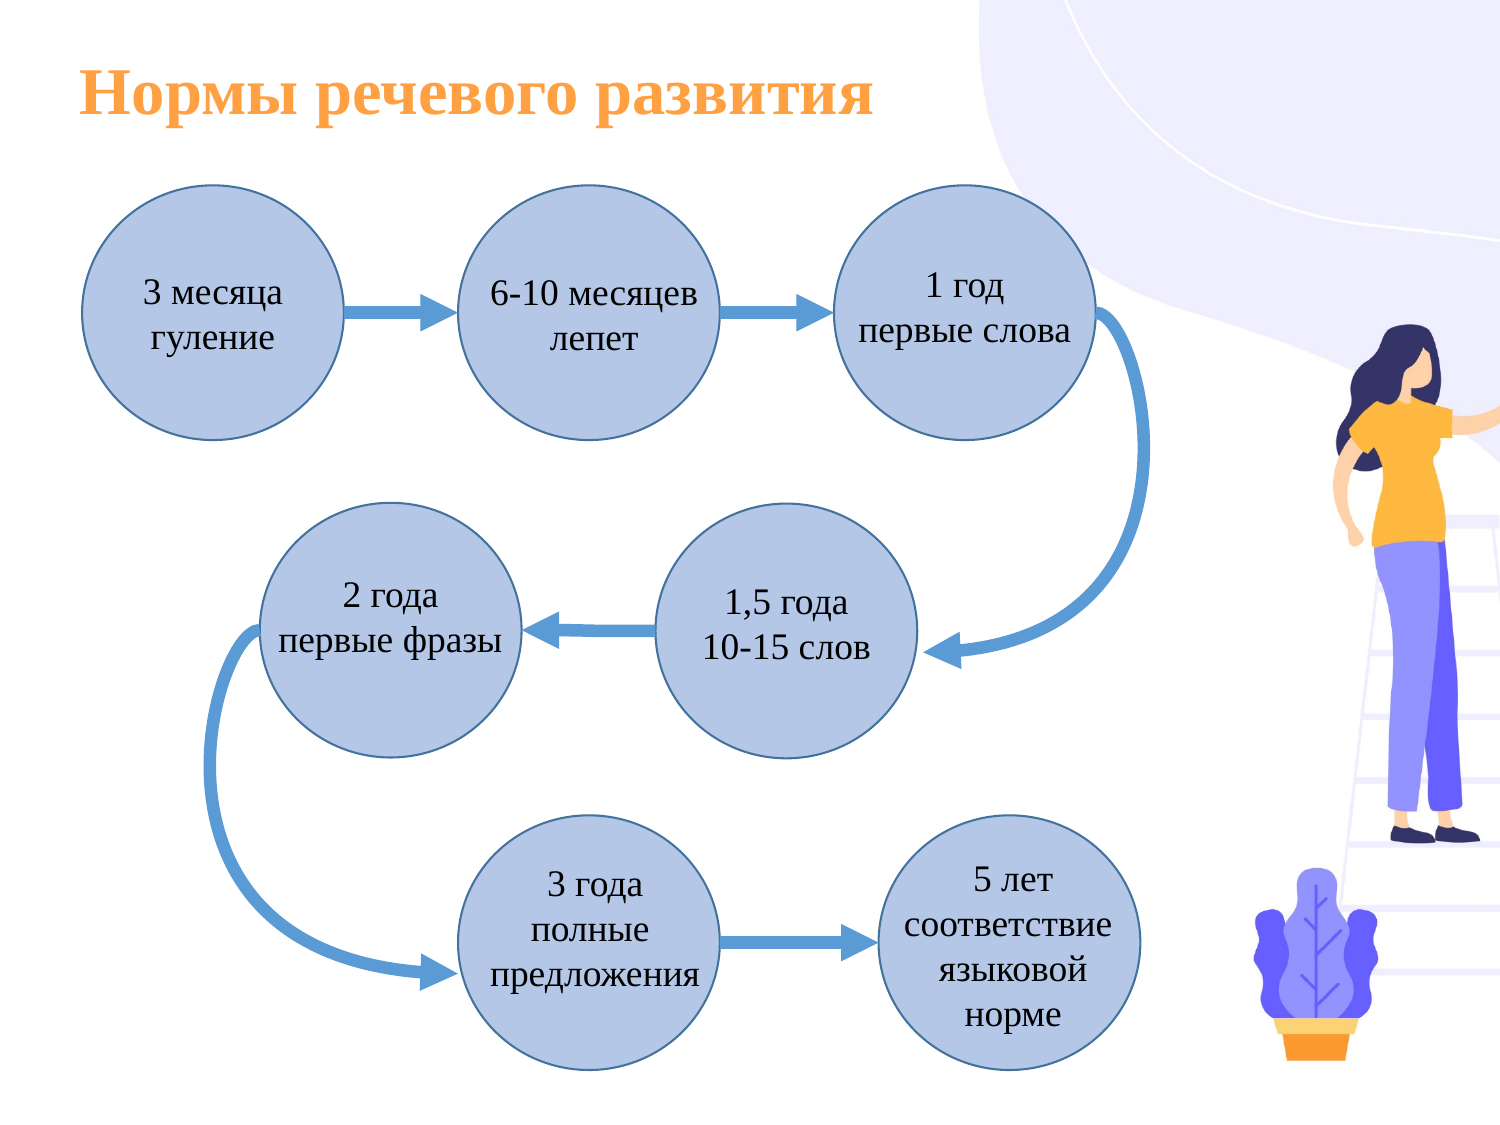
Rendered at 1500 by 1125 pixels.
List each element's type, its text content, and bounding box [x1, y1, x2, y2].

text_box [468, 365, 710, 442]
text_box [81, 184, 334, 442]
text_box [923, 312, 1096, 653]
text_box [877, 909, 882, 976]
text_box 1 год первые слова [589, 252, 1340, 358]
text_box [675, 502, 902, 569]
text_box [278, 501, 503, 562]
text_box 2 года первые фразы [15, 562, 766, 668]
picture [0, 0, 1500, 1125]
text_box [459, 668, 517, 740]
text_box [715, 904, 721, 981]
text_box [259, 630, 459, 974]
text_box 6-10 месяцев лепет [219, 260, 923, 365]
text_box 1,5 года 10-15 слов [613, 569, 959, 675]
text_box [662, 675, 911, 760]
text_box 3 года полные предложения [475, 851, 715, 1002]
text_box Нормы речевого развития [65, 41, 1049, 136]
text_box [496, 814, 682, 851]
text_box 5 лет соответствие языковой норме [882, 846, 1144, 1041]
text_box [922, 814, 1097, 846]
text_box [924, 1041, 1095, 1072]
text_box [468, 184, 706, 260]
text_box [459, 877, 706, 1072]
text_box [844, 365, 923, 435]
text_box [848, 184, 1082, 252]
text_box 3 месяца гуление [127, 259, 298, 365]
